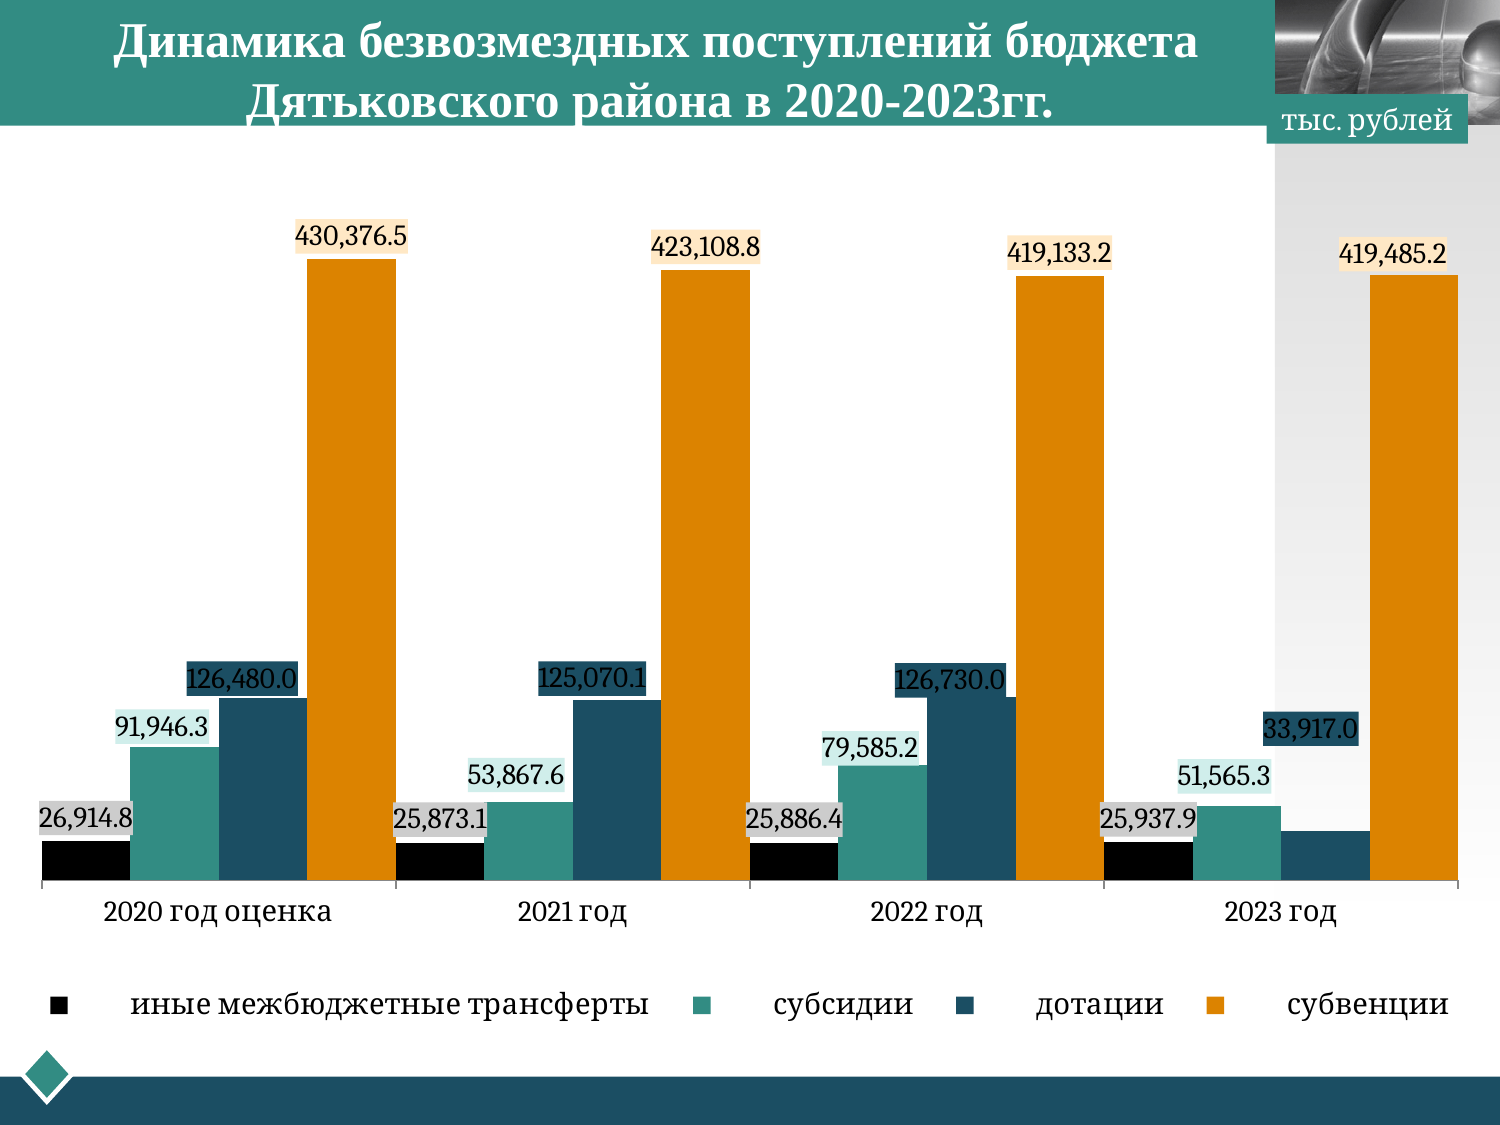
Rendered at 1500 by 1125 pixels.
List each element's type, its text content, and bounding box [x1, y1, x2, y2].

text_box тыс. рублей [1266, 94, 1468, 142]
picture [1312, 0, 1500, 125]
text_box Динамика безвозмездных поступлений бюджета Дятьковского района в 2020-2023гг. [0, 0, 1312, 123]
chart [17, 144, 1483, 1055]
